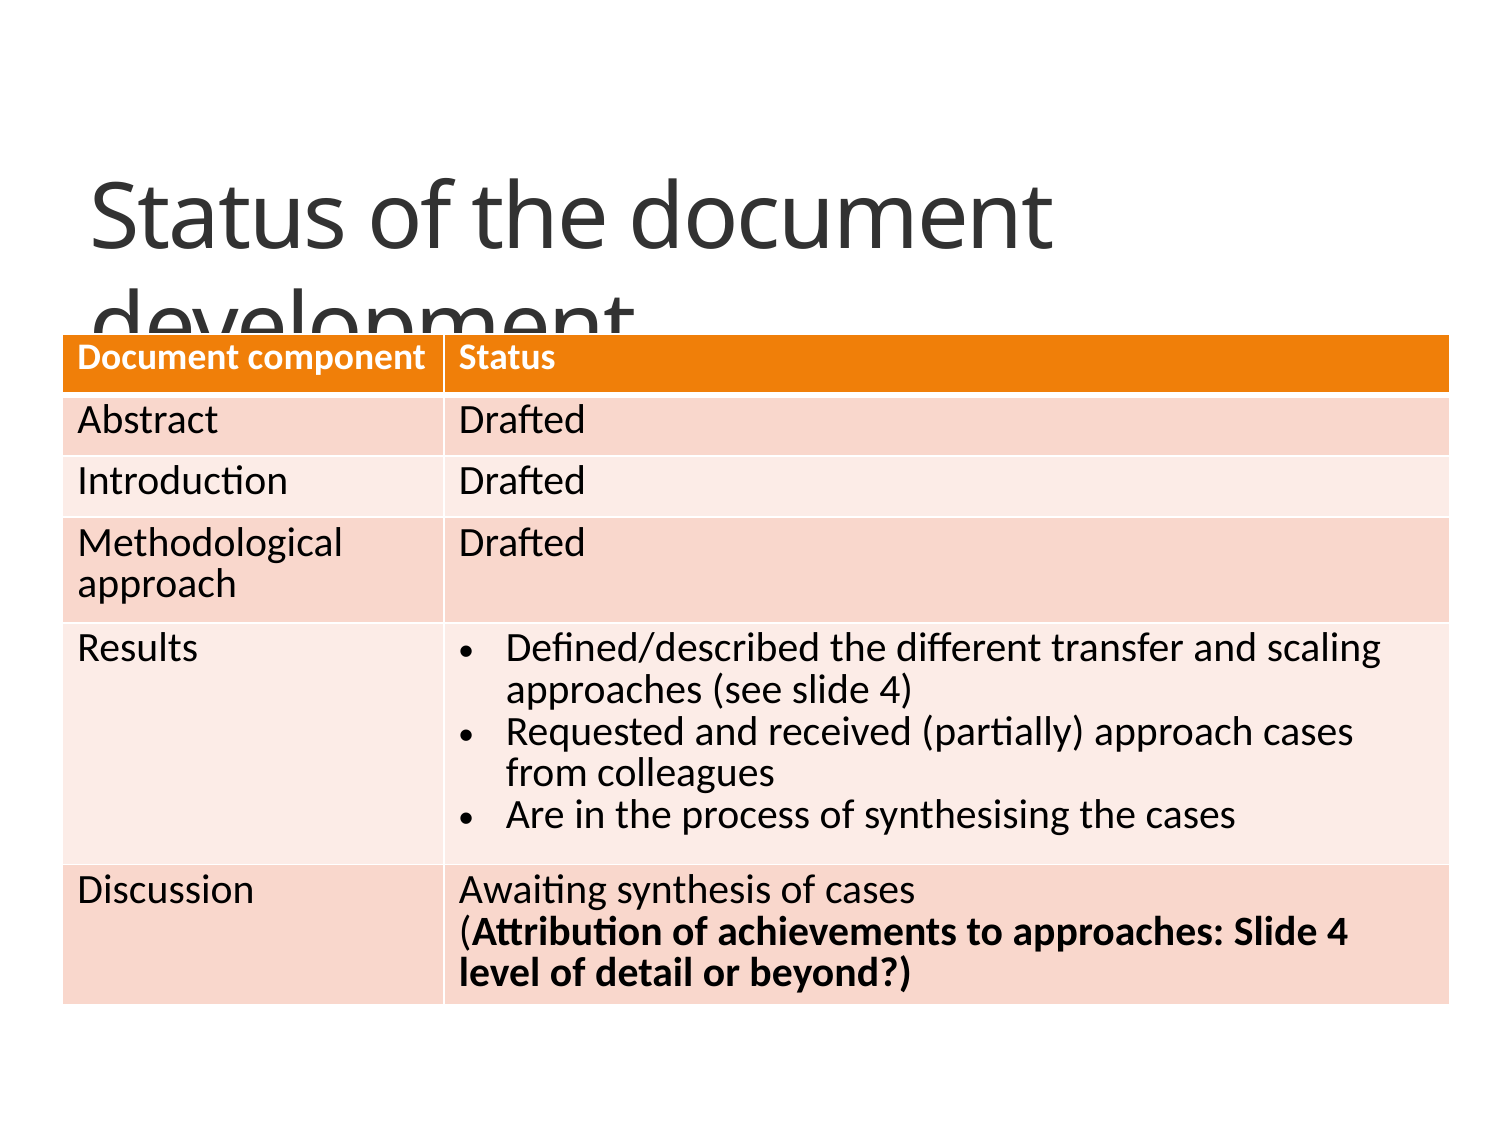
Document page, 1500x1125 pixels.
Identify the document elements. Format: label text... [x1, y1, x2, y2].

table_header Status [445, 335, 1449, 392]
table_header Document component [63, 335, 443, 392]
table_cell Introduction [63, 457, 443, 516]
table_cell Abstract [63, 398, 443, 455]
table_cell Discussion [63, 865, 443, 1004]
table_cell Methodological approach [63, 518, 443, 622]
table_cell Drafted [445, 457, 1449, 516]
title Status of the document development [75, 149, 1463, 300]
table_cell Drafted [445, 518, 1449, 622]
table_cell Drafted [445, 398, 1449, 455]
table_cell Awaiting synthesis of cases (Attribution of achievements to approaches: Slide 4 level of detail or beyond?) [445, 865, 1449, 1004]
table_cell Results [63, 624, 443, 864]
table_cell Defined/described the different transfer and scaling approaches (see slide 4) Requested and received (partially) approach cases from colleagues Are in the process of synthesising the cases [445, 624, 1449, 864]
